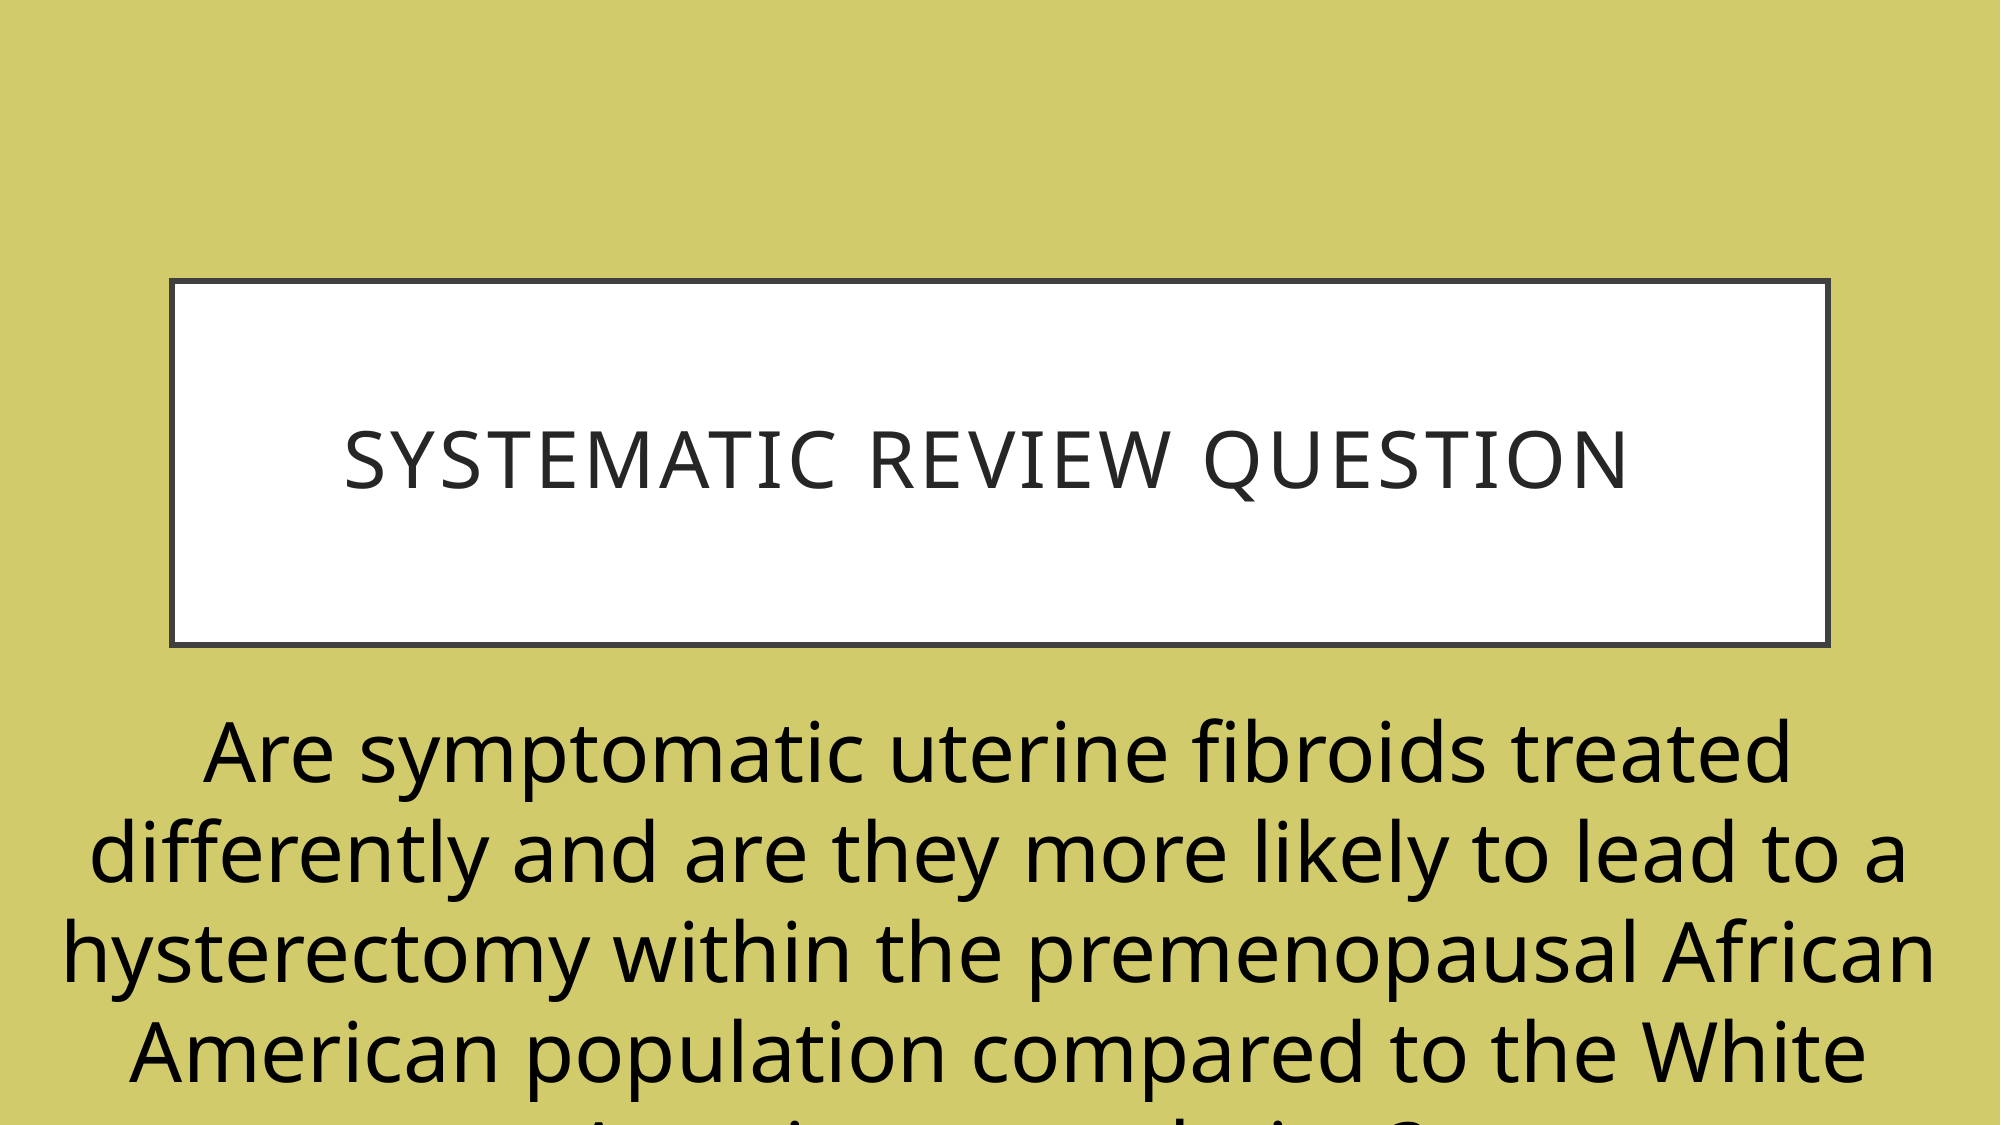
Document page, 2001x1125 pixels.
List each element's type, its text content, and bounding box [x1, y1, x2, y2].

subtitle Are symptomatic uterine fibroids treated differently and are they more likely to lead to a hysterectomy within the premenopausal African American population compared to the White American population? [0, 691, 2000, 1125]
title Systematic Review Question [169, 278, 1831, 648]
